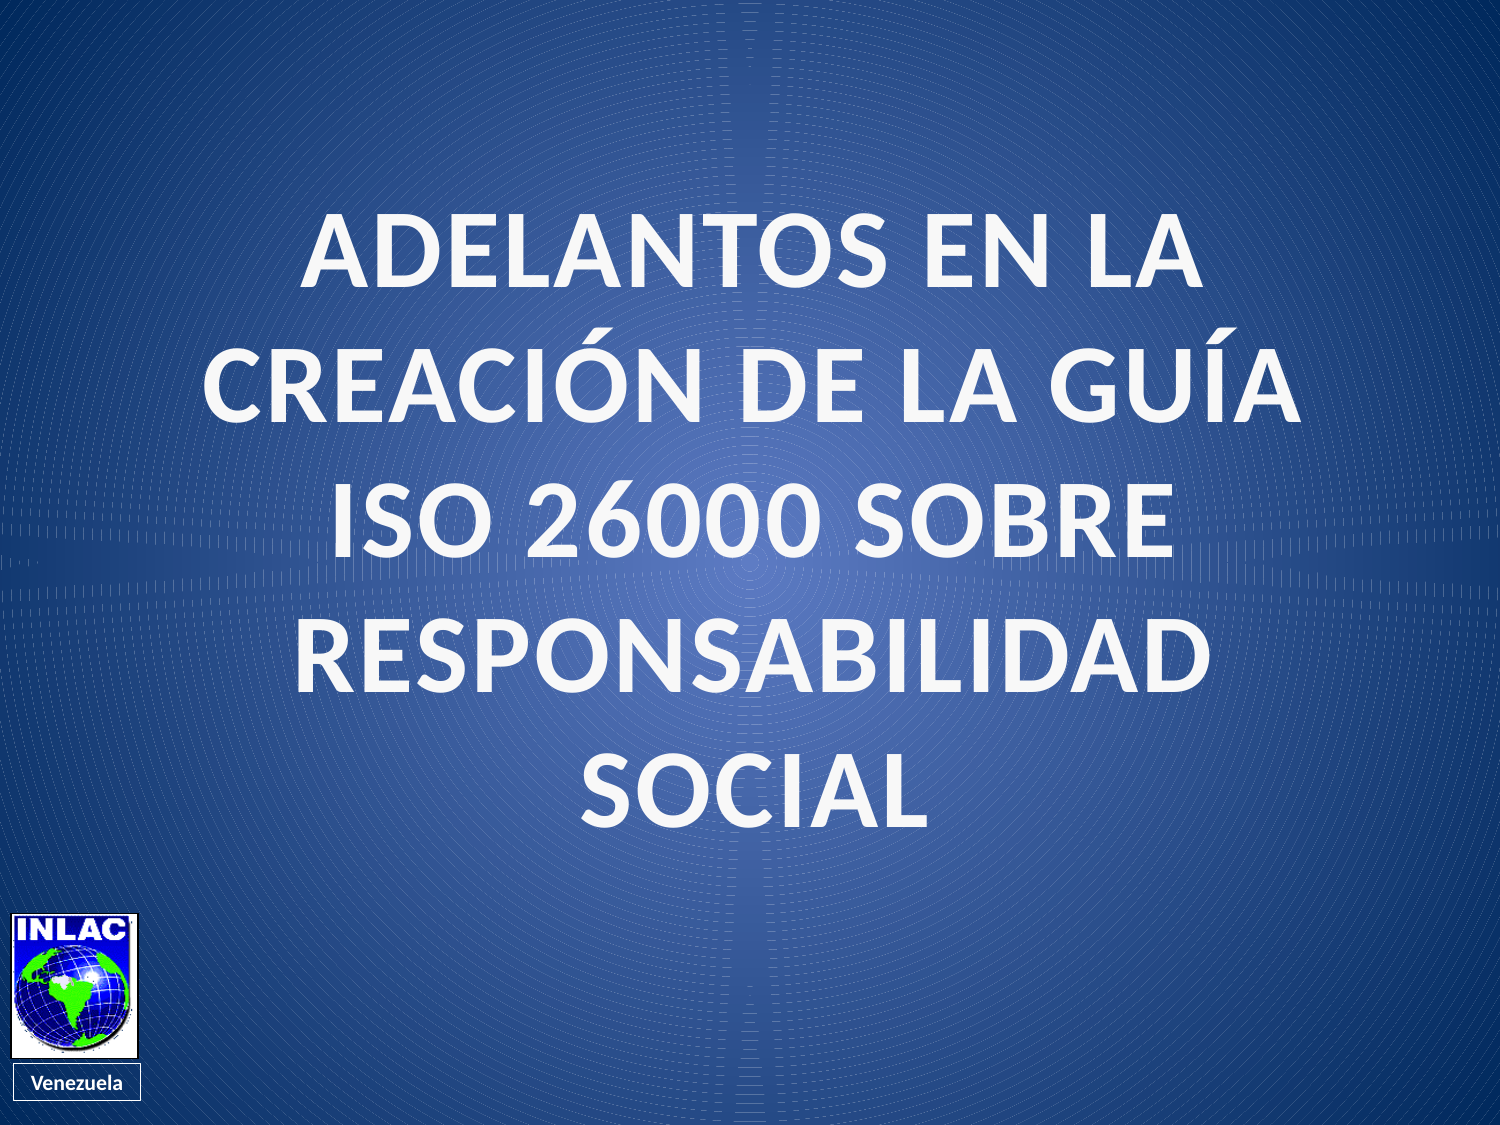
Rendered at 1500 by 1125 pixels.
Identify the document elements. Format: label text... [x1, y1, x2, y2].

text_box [11, 913, 141, 1101]
title ADELANTOS EN LA CREACIÓN DE LA GUÍA ISO 26000 SOBRE RESPONSABILIDAD SOCIAL [117, 391, 1393, 633]
